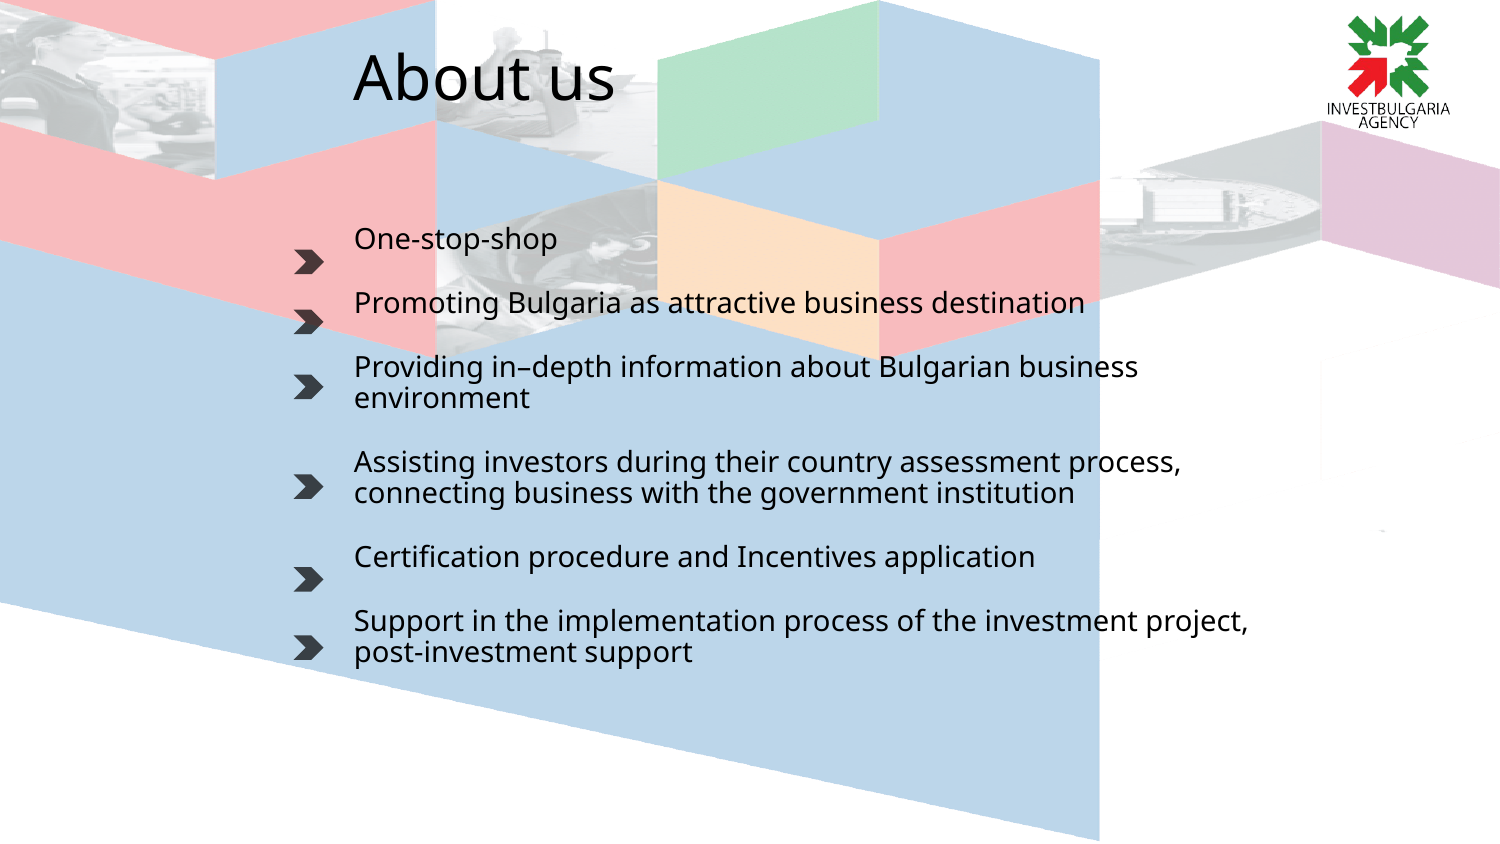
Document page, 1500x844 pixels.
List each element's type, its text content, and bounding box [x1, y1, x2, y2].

text_box [291, 308, 325, 336]
text_box One-stop-shop Promoting Bulgaria as attractive business destination Providing in–depth information about Bulgarian business environment Assisting investors during their country assessment process, connecting business with the government institution Certification procedure and Incentives application Support in the implementation process of the investment project, post-investment support [338, 209, 1287, 844]
picture [1291, 0, 1489, 141]
text_box About us [338, 31, 792, 141]
text_box [291, 634, 325, 661]
text_box [291, 566, 325, 593]
text_box [291, 248, 326, 276]
text_box [291, 373, 325, 401]
text_box [291, 473, 325, 500]
